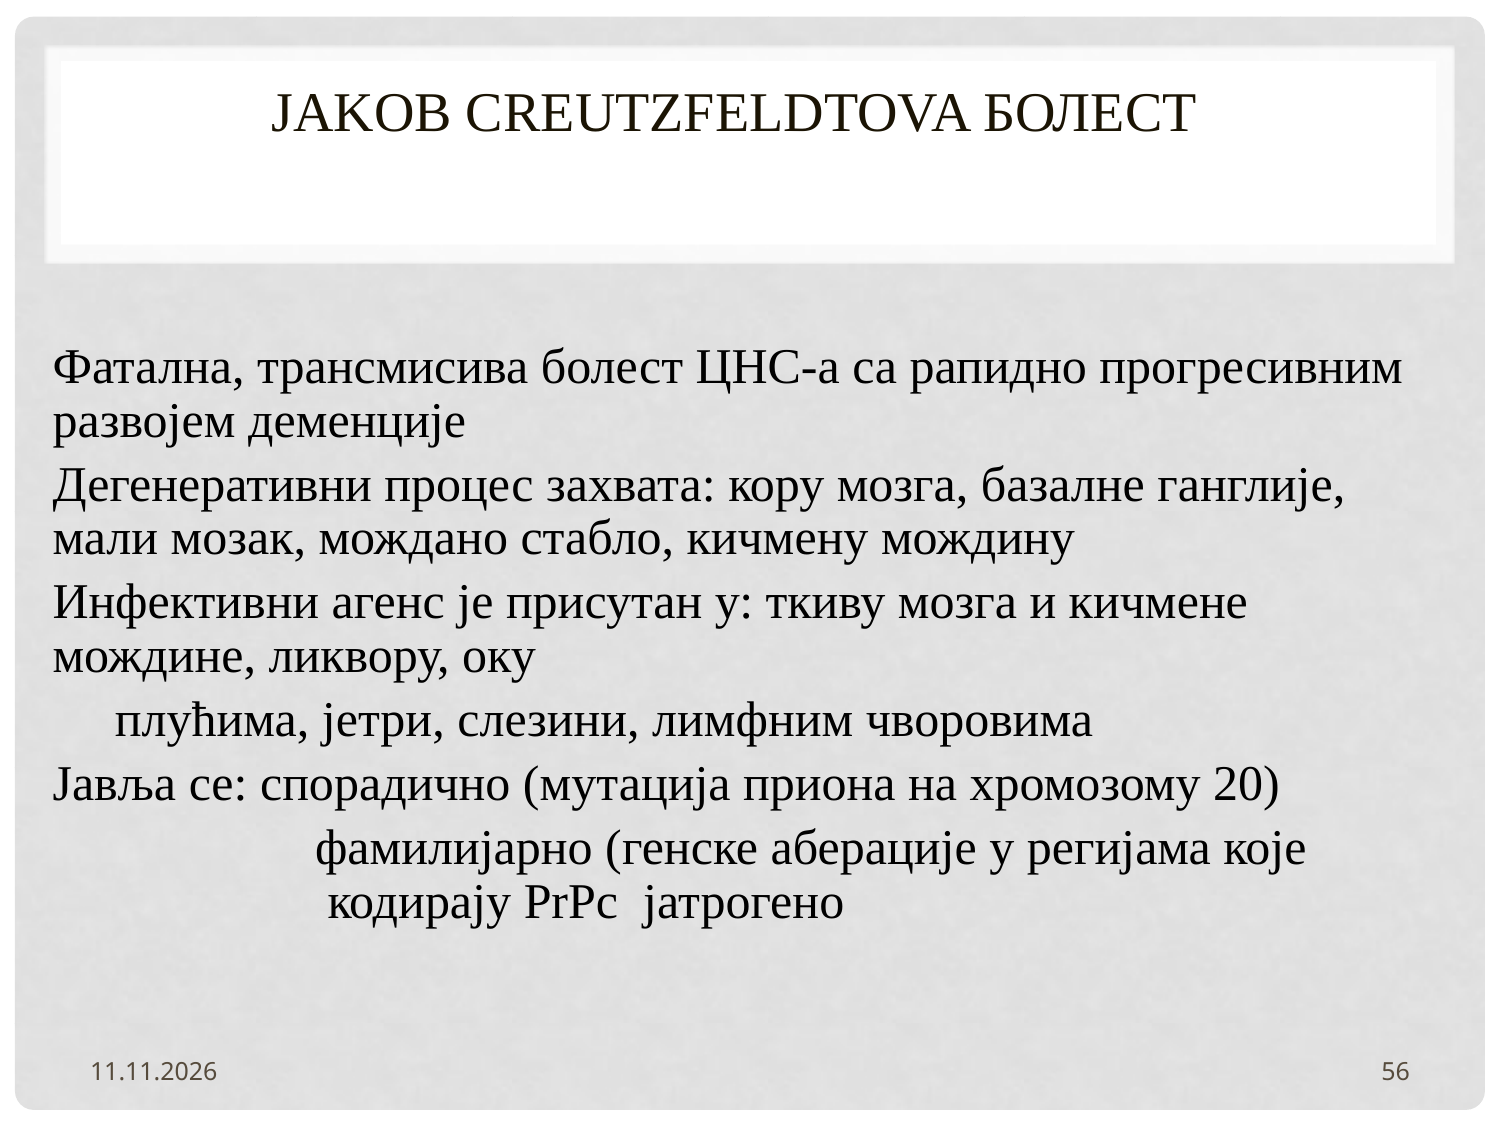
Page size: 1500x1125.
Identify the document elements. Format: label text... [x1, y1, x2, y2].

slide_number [75, 1042, 425, 1103]
text_box Фатална, трансмисива болест ЦНС-а са рапидно прогресивним развојем деменције Дегенеративни процес захвата: кору мозга, базалне ганглије, мали мозак, мождано стабло, кичмену мождину Инфективни агенс је присутан у: ткиву мозга и кичмене мождине, ликвору, оку плућима, јетри, слезини, лимфним чворовима Јавља се: спорадично (мутација приона на хромозому 20) фамилијарно (генске аберације у регијама које кодирају PrPc јатрогено [37, 262, 1458, 1100]
title Јakob Creutzfeldtova болест [18, 75, 1450, 233]
slide_number 56 [1074, 1042, 1425, 1103]
